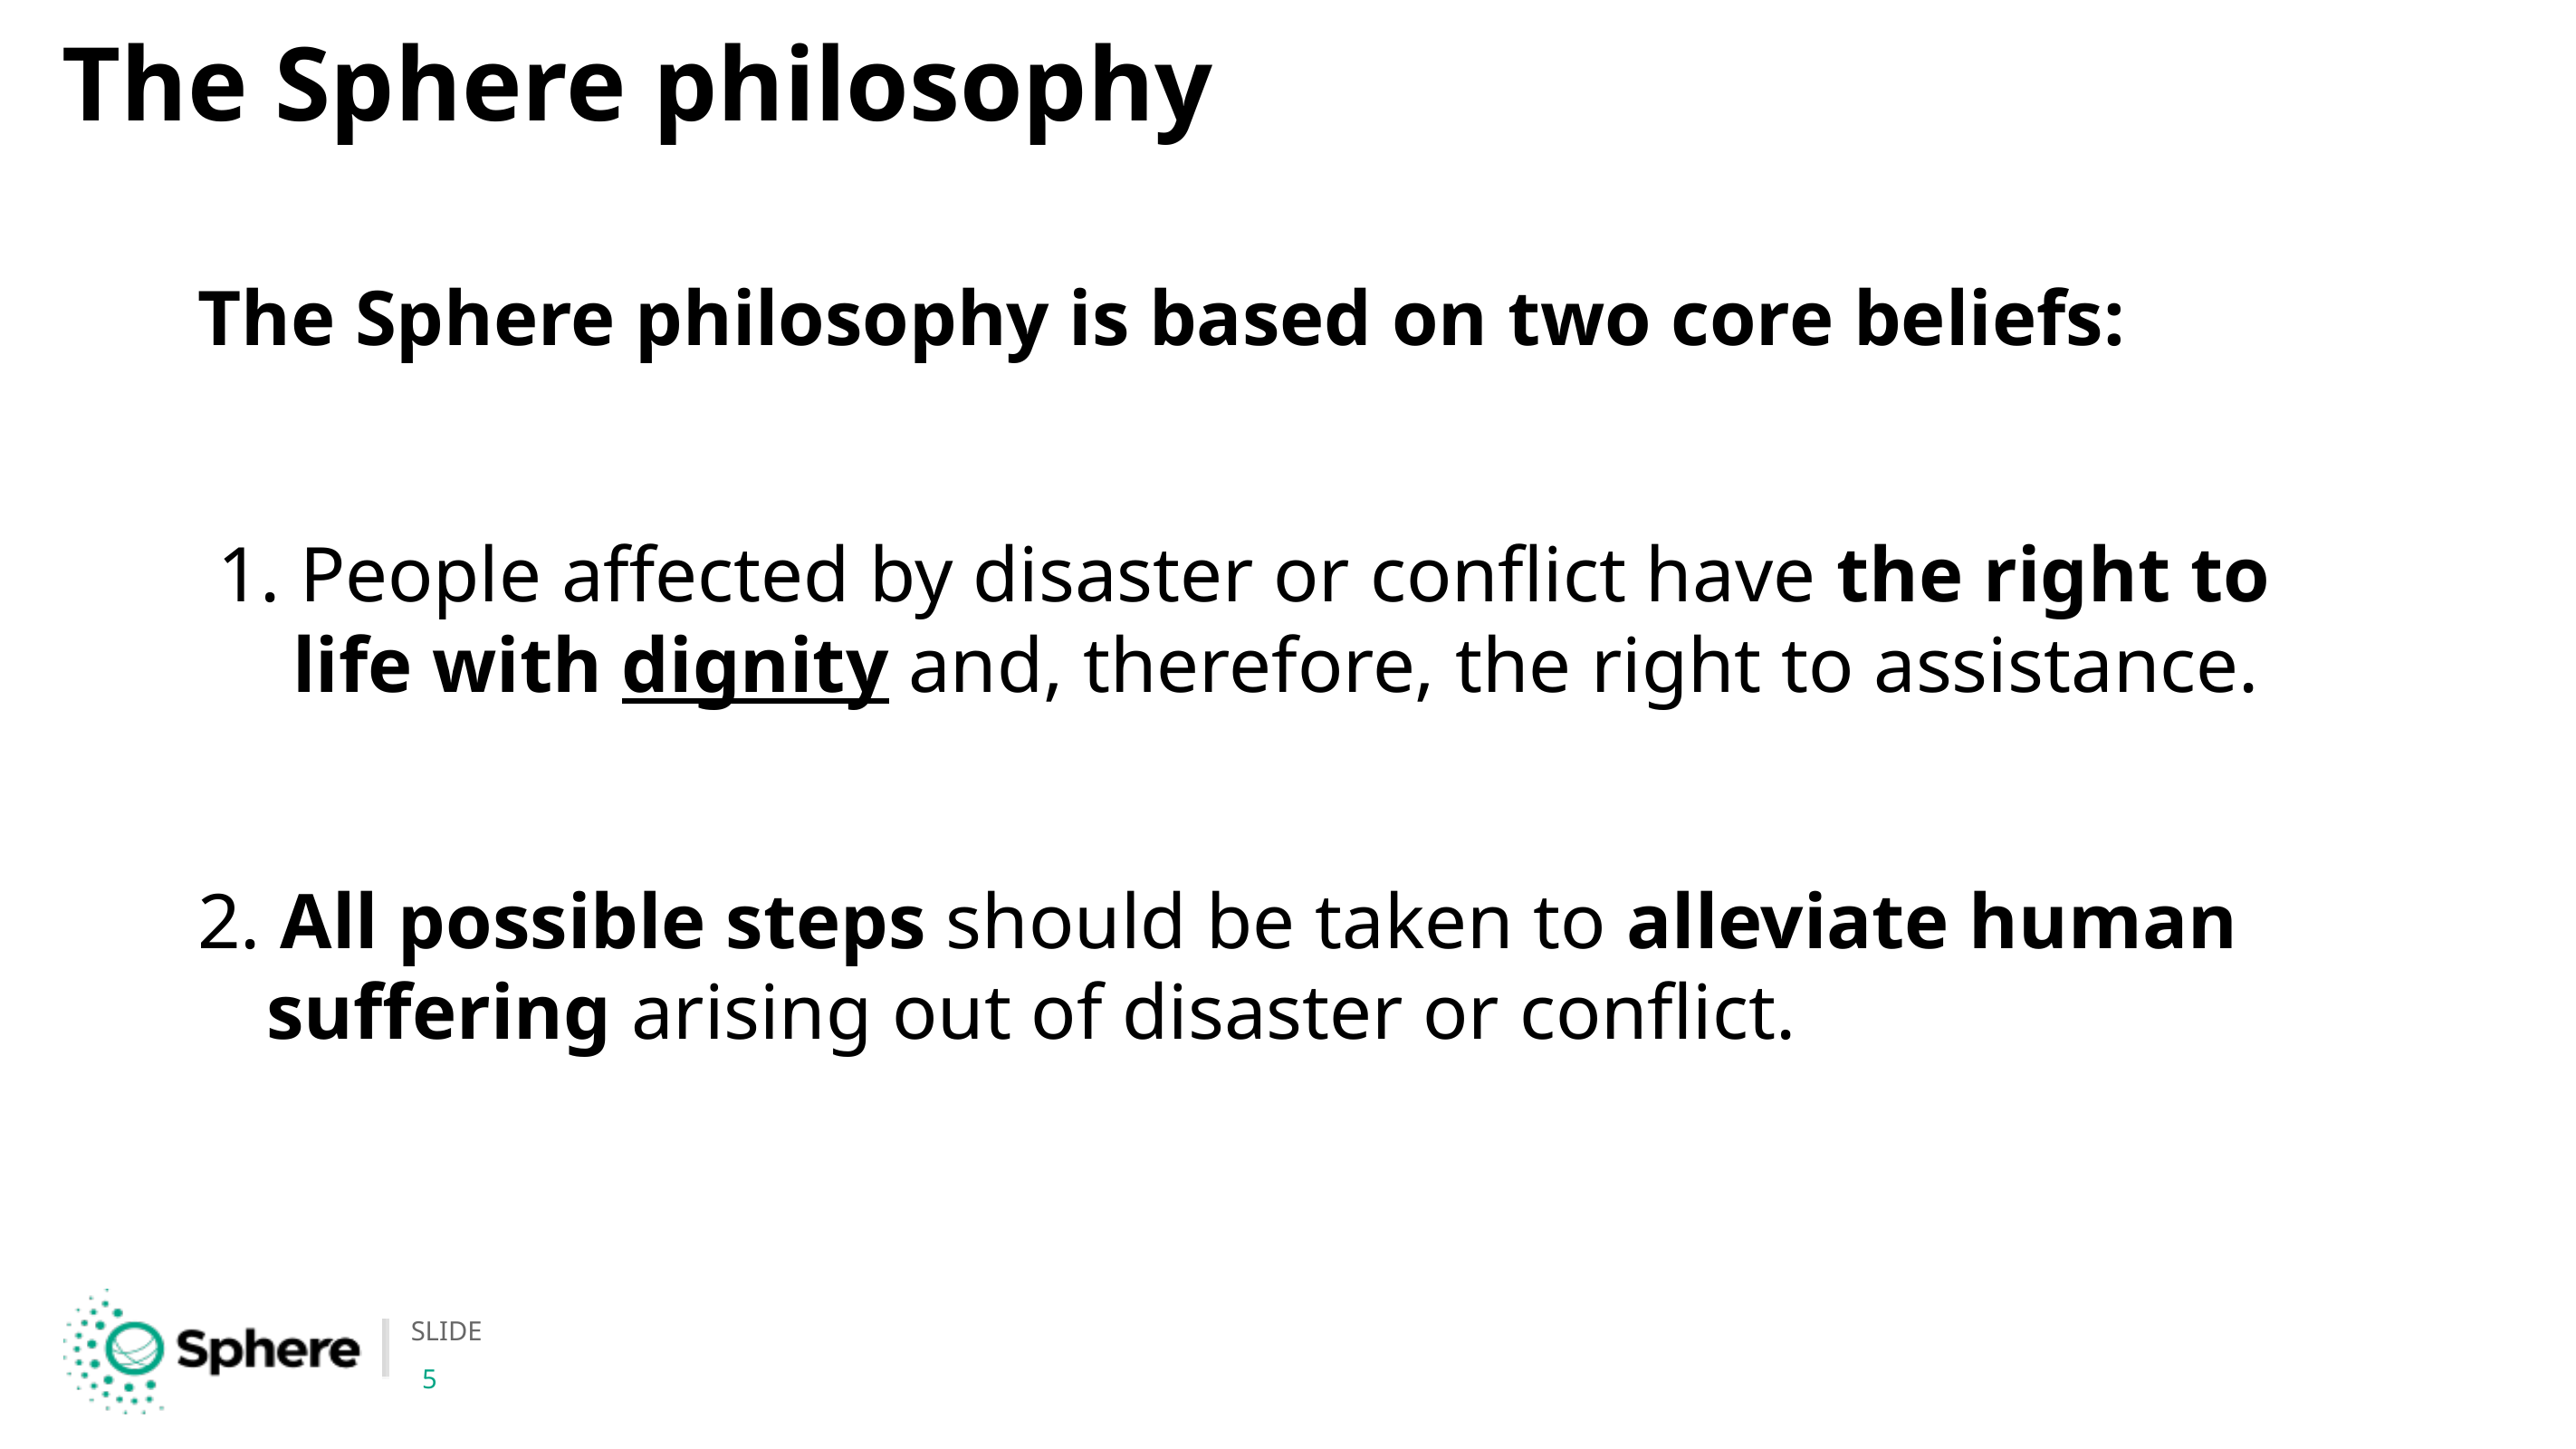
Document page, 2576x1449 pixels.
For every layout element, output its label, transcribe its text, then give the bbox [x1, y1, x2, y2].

slide_number 5 [414, 1354, 459, 1404]
picture [382, 1319, 393, 1379]
picture [63, 1289, 362, 1416]
list The Sphere philosophy is based on two core beliefs: 1. People affected by disaster or conflict have the right to life with dignity and, therefore, the right to assistance. 2. All possible steps should be taken to alleviate human suffering arising out of disaster or conflict. [189, 262, 2325, 1273]
title The Sphere philosophy [53, 11, 2128, 180]
